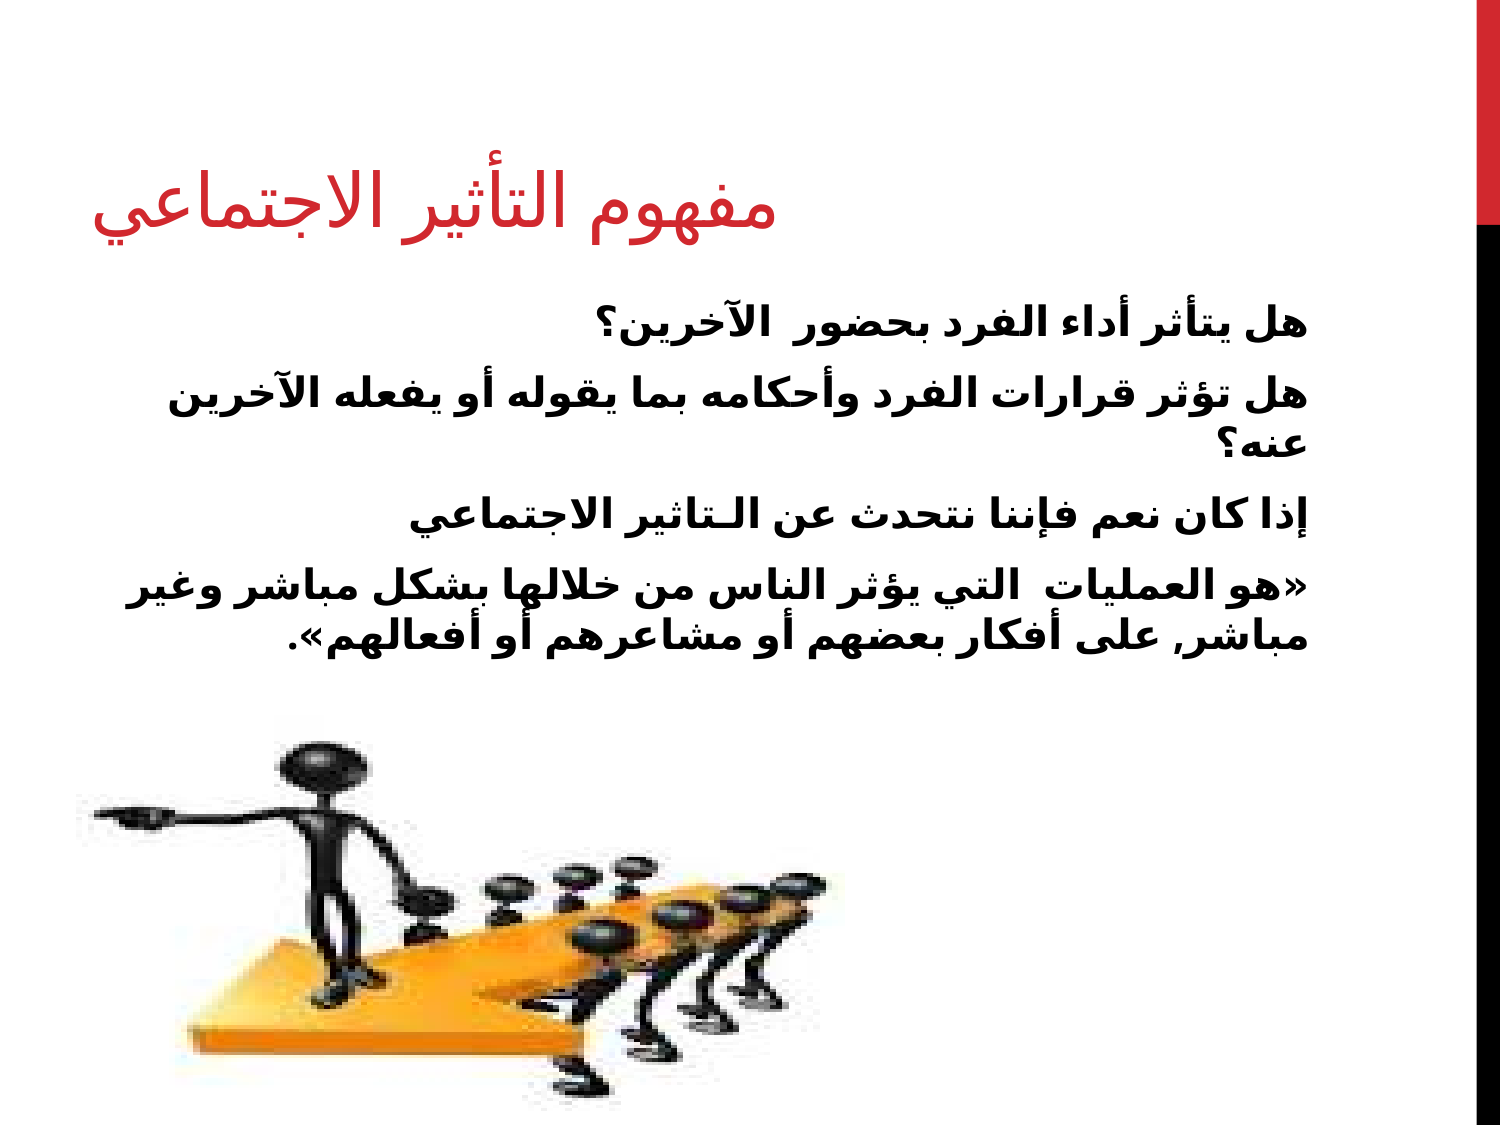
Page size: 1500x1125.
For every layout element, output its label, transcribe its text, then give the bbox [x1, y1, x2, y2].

picture [76, 715, 845, 1125]
title مفهوم التأثير الاجتماعي [75, 25, 1025, 250]
list هل يتأثر أداء الفرد بحضور الآخرين؟ هل تؤثر قرارات الفرد وأحكامه بما يقوله أو يفعله الآخرين عنه؟ إذا كان نعم فإننا نتحدث عن الـتاثير الاجتماعي «هو العمليات التي يؤثر الناس من خلالها بشكل مباشر وغير مباشر, على أفكار بعضهم أو مشاعرهم أو أفعالهم». [75, 287, 1325, 1005]
